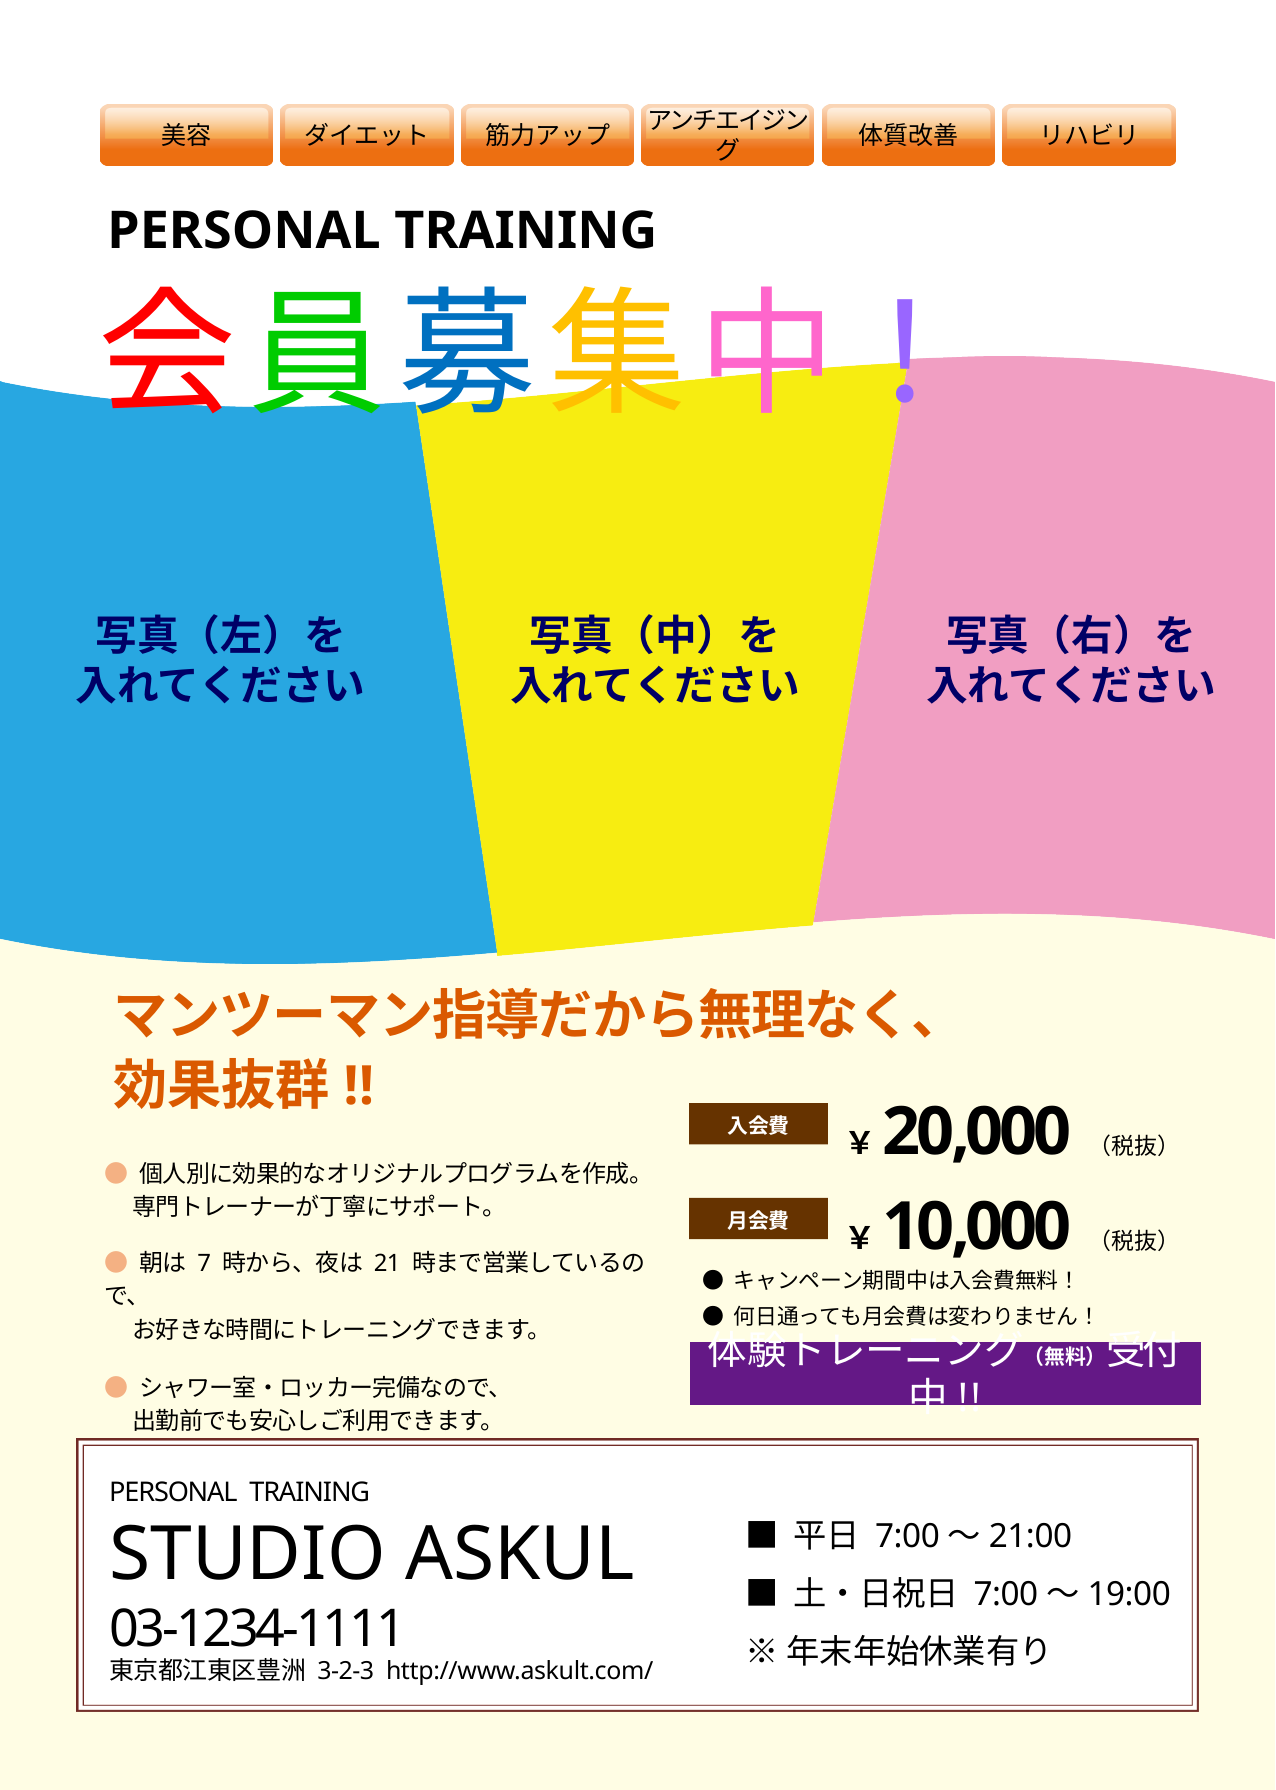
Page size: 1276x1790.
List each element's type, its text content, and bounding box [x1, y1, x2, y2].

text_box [1002, 104, 1176, 166]
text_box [461, 104, 634, 166]
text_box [689, 1197, 828, 1240]
text_box 会員募集中！ [99, 264, 979, 381]
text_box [822, 104, 995, 166]
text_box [690, 1342, 1201, 1405]
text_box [100, 104, 273, 166]
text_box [689, 1103, 828, 1145]
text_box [280, 104, 454, 166]
picture [0, 356, 1275, 1790]
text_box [641, 104, 814, 166]
text_box PERSONAL TRAINING [107, 201, 740, 259]
